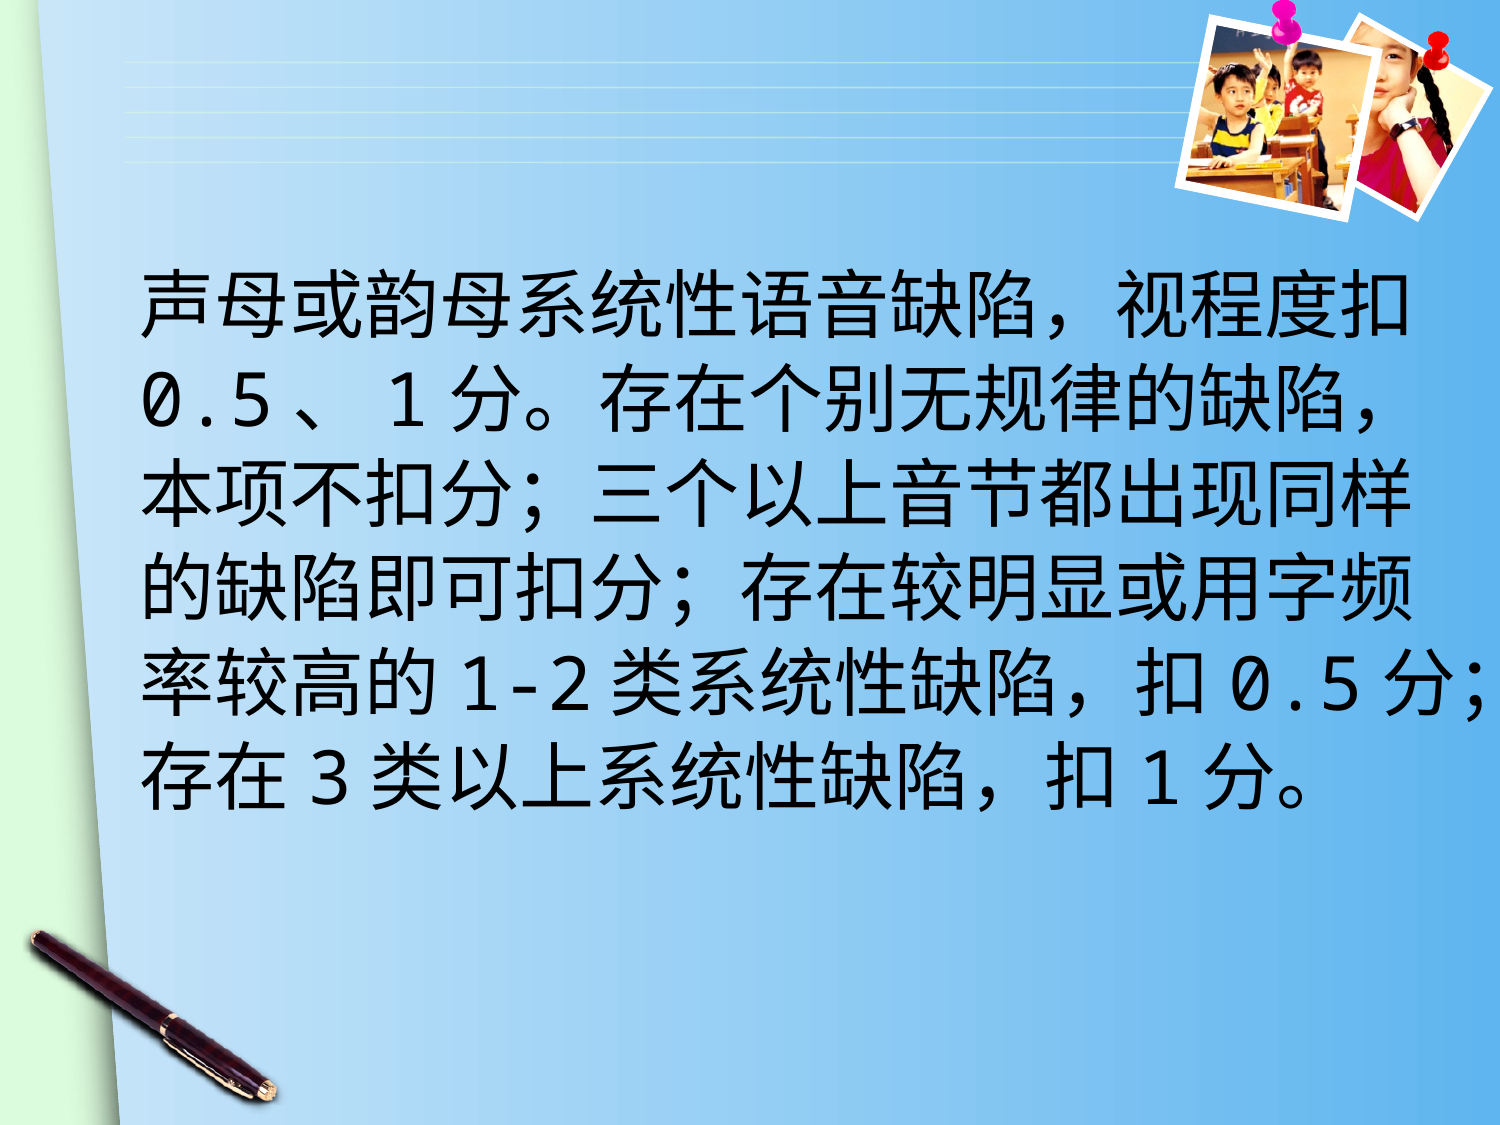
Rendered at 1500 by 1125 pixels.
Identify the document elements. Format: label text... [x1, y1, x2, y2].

picture [1351, 22, 1484, 212]
text_box 声母或韵母系统性语音缺陷，视程度扣0.5、1分。存在个别无规律的缺陷，本项不扣分；三个以上音节都出现同样的缺陷即可扣分；存在较明显或用字频率较高的1-2类系统性缺陷，扣0.5分；存在3类以上系统性缺陷，扣1分。 [124, 245, 1500, 828]
picture [1186, 0, 1371, 211]
picture [0, 0, 288, 1125]
